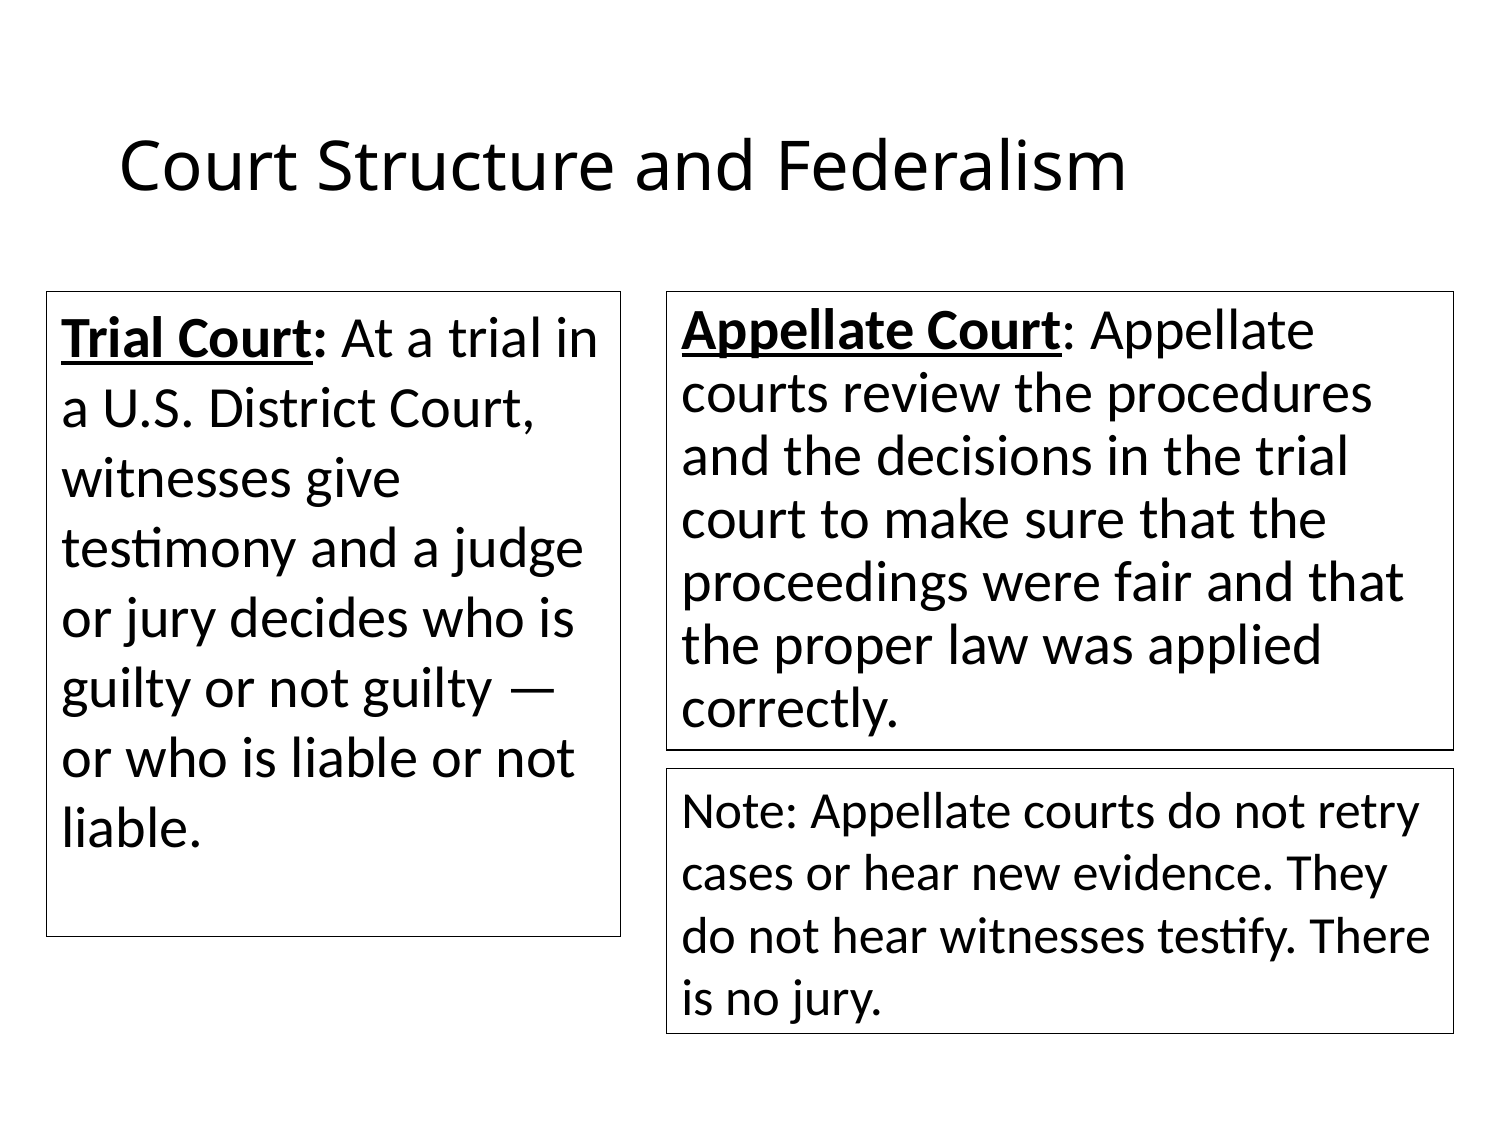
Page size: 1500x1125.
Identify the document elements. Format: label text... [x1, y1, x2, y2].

text_box Note: Appellate courts do not retry cases or hear new evidence. They do not hear witnesses testify. There is no jury. [666, 768, 1454, 1034]
text_box Trial Court: At a trial in a U.S. District Court, witnesses give testimony and a judge or jury decides who is guilty or not guilty — or who is liable or not liable. [46, 291, 621, 937]
list Appellate Court: Appellate courts review the procedures and the decisions in the trial court to make sure that the proceedings were fair and that the proper law was applied correctly. [666, 291, 1454, 751]
title Court Structure and Federalism [102, 59, 1398, 278]
